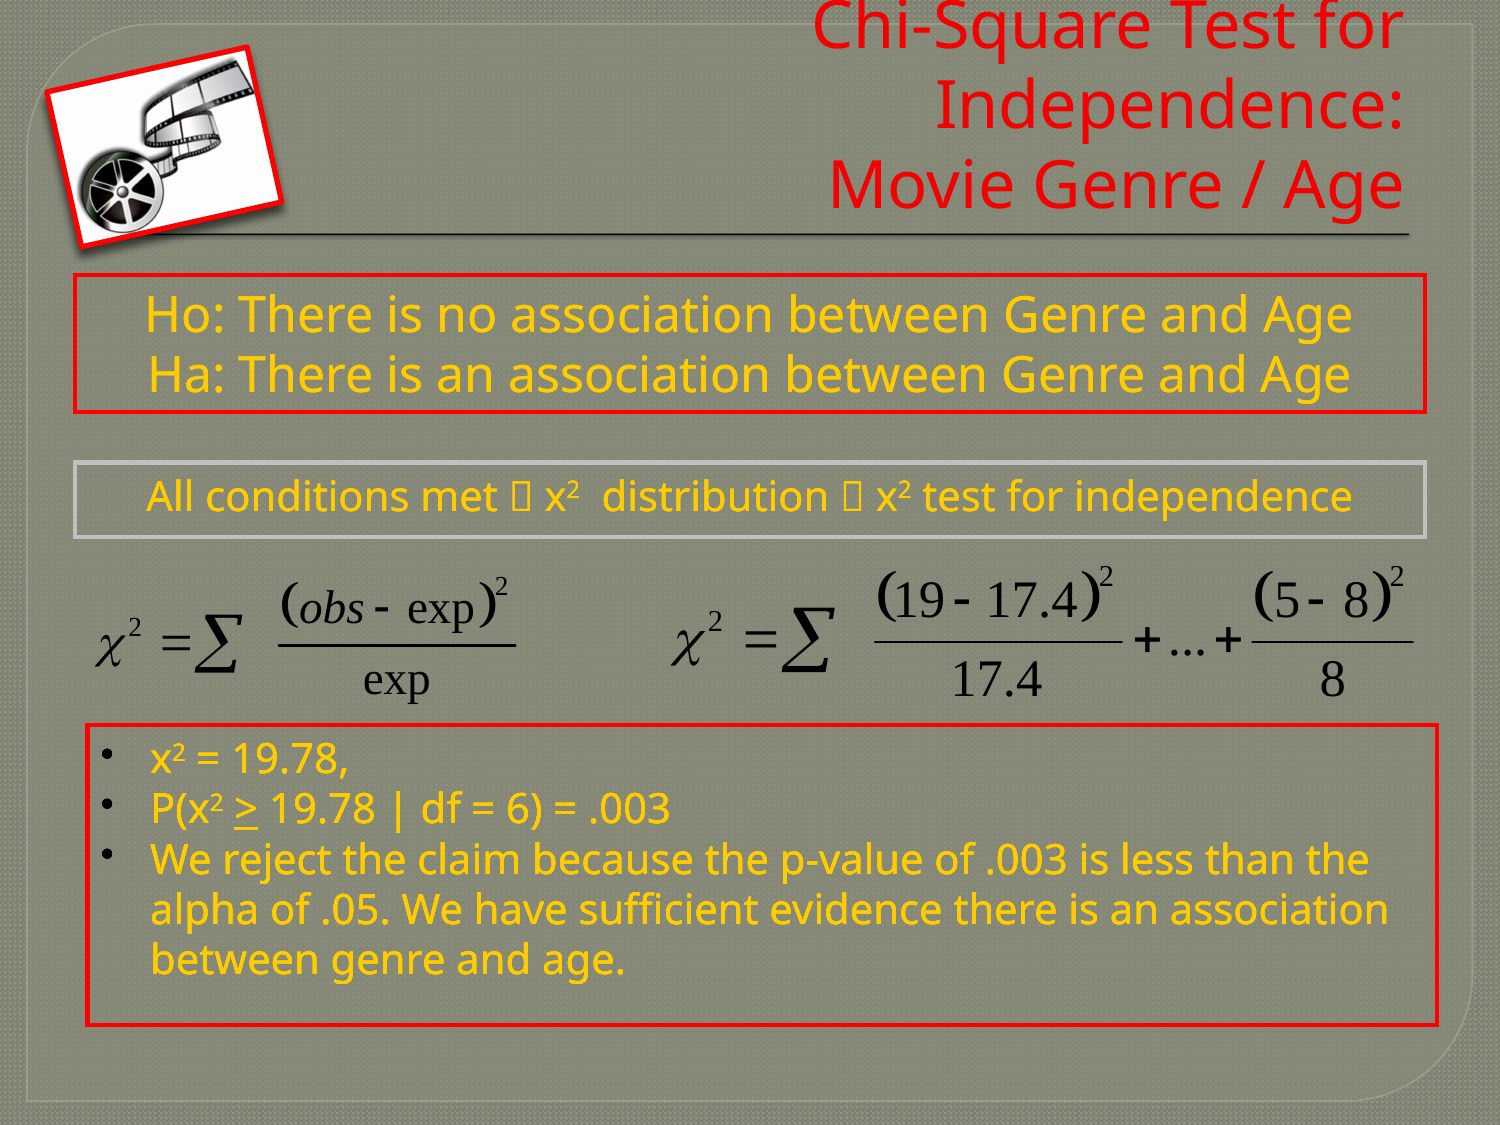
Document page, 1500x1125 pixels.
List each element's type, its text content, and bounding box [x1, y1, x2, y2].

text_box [87, 562, 526, 713]
text_box x2 = 19.78, P(x2 > 19.78 | df = 6) = .003 We reject the claim because the p-value of .003 is less than the alpha of .05. We have sufficient evidence there is an association between genre and age. [87, 724, 1438, 1025]
title Chi-Square Test for Independence: Movie Genre / Age [308, 42, 1421, 230]
text_box All conditions met  x2 distribution  x2 test for independence [74, 462, 1425, 538]
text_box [662, 549, 1426, 708]
picture [51, 51, 278, 243]
text_box Ho: There is no association between Genre and Age Ha: There is an association between Genre and Age [74, 274, 1425, 413]
